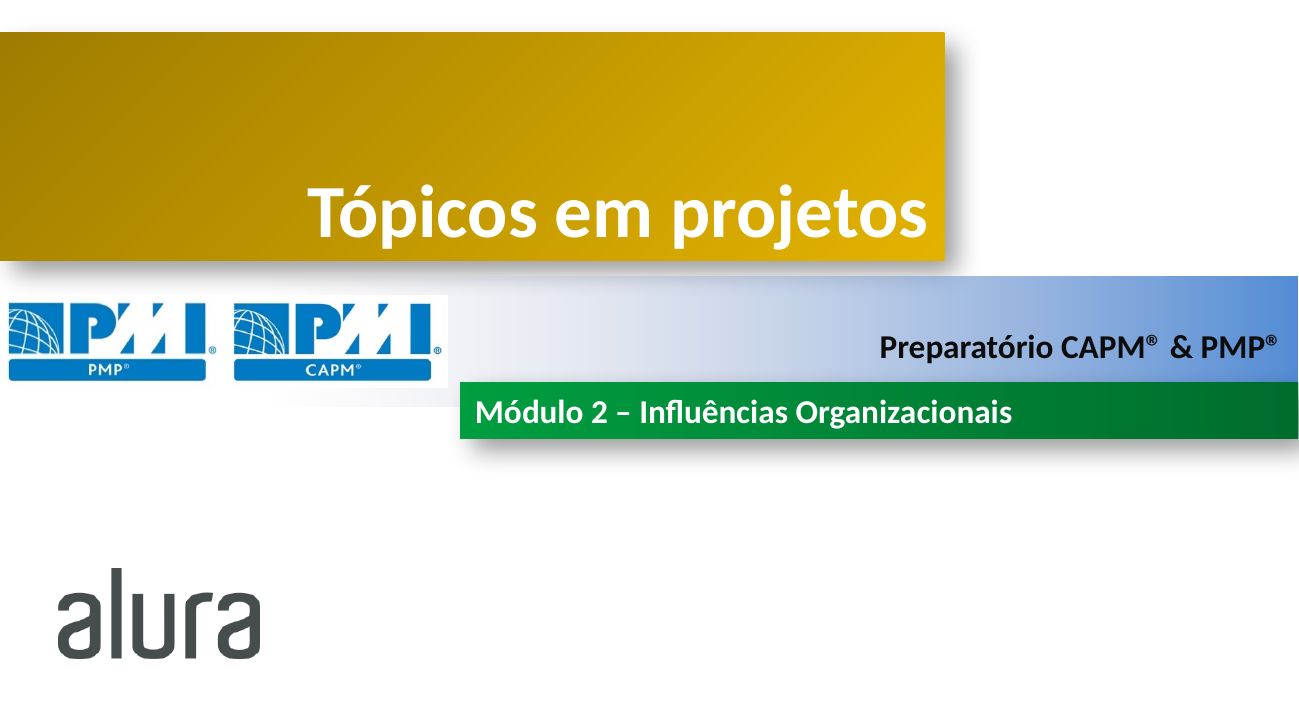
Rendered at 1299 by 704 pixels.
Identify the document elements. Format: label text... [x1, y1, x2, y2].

text_box Tópicos em projetos [0, 32, 945, 261]
text_box Módulo 2 – Influências Organizacionais [460, 382, 1299, 439]
picture [58, 568, 260, 660]
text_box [0, 294, 449, 390]
text_box [270, 276, 1298, 317]
text_box [270, 374, 1298, 407]
text_box Preparatório CAPM® & PMP® [452, 317, 1298, 374]
